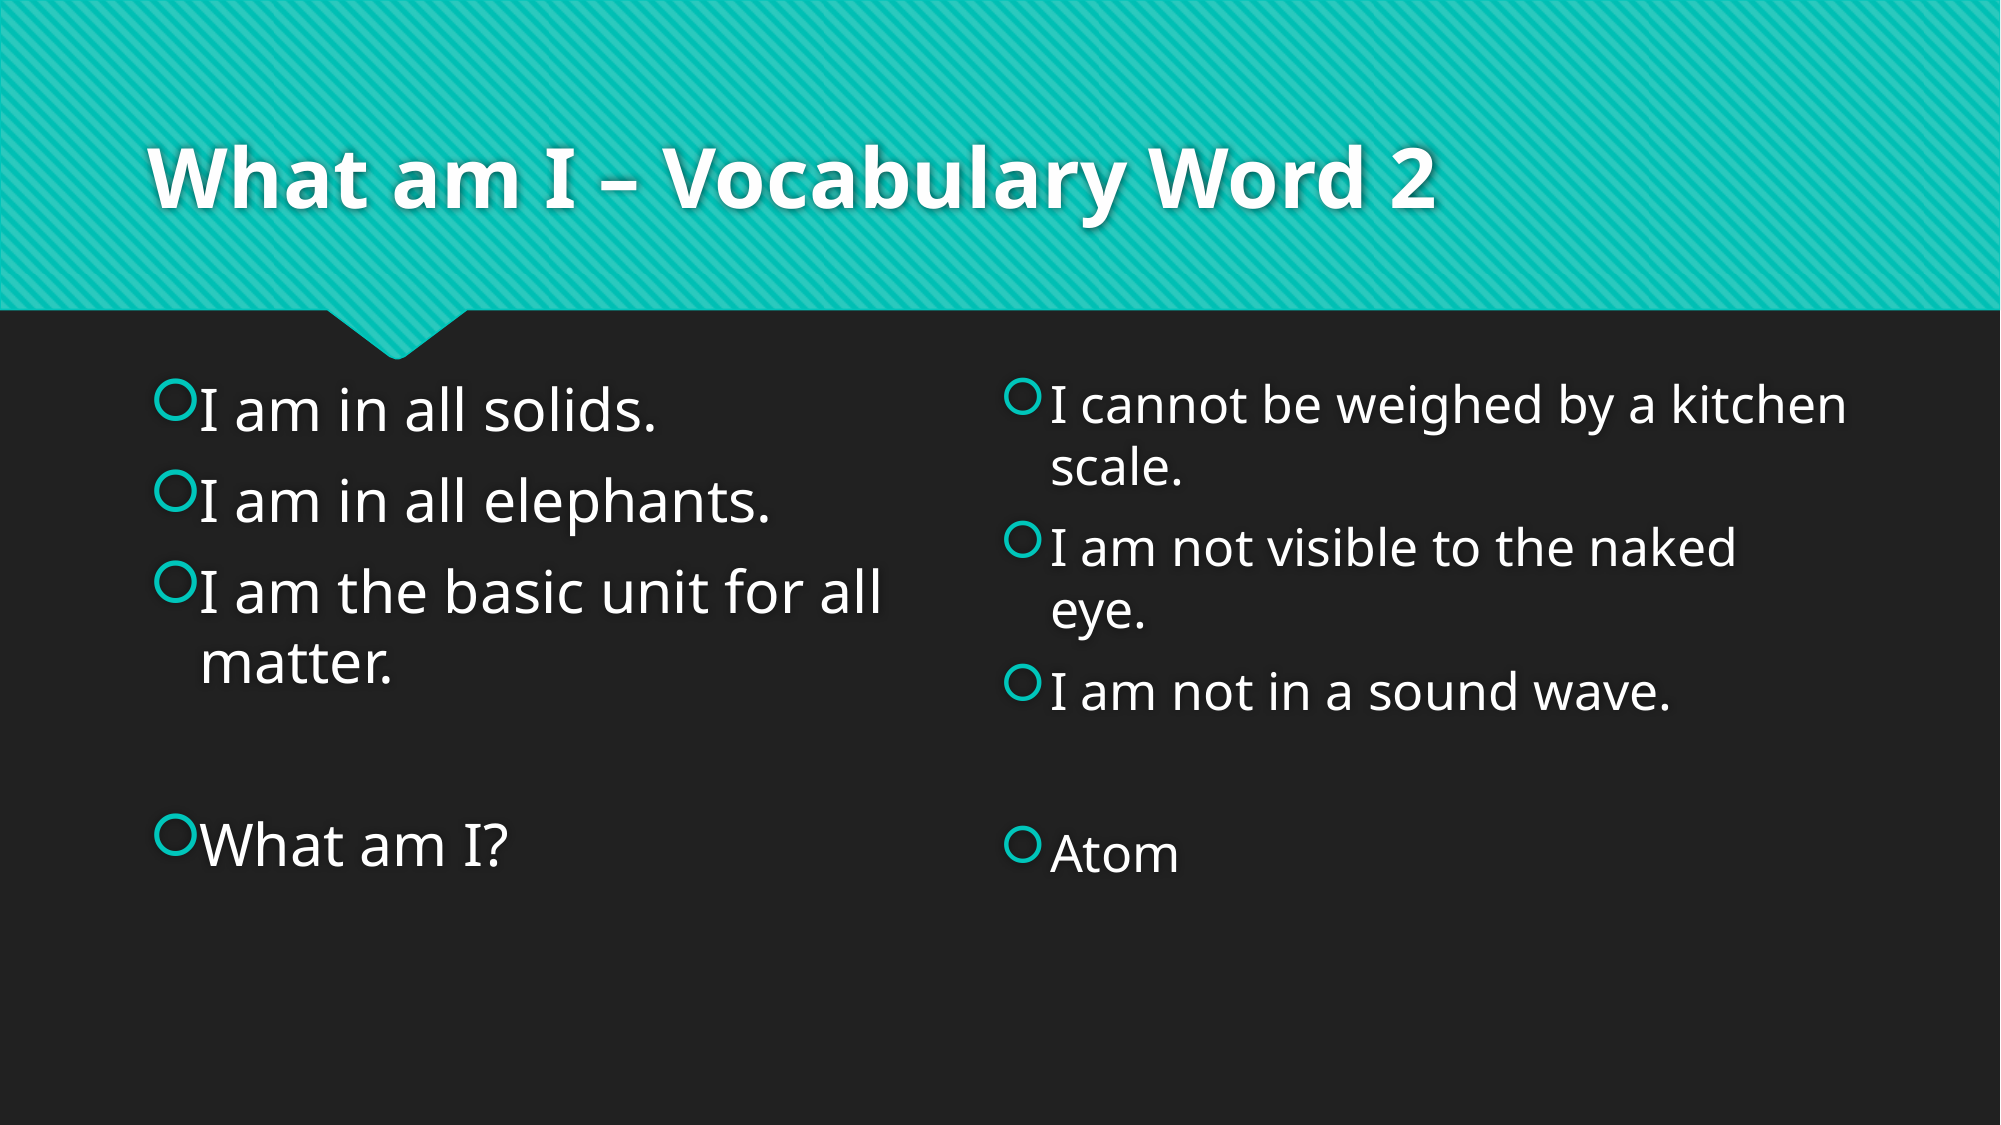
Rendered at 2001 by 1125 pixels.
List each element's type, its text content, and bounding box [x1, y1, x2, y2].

title What am I – Vocabulary Word 2 [132, 73, 1868, 233]
list I am in all solids. I am in all elephants. I am the basic unit for all matter. What am I? I cannot be weighed by a kitchen scale. I am not visible to the naked eye. I am not in a sound wave. Atom [134, 364, 1866, 962]
